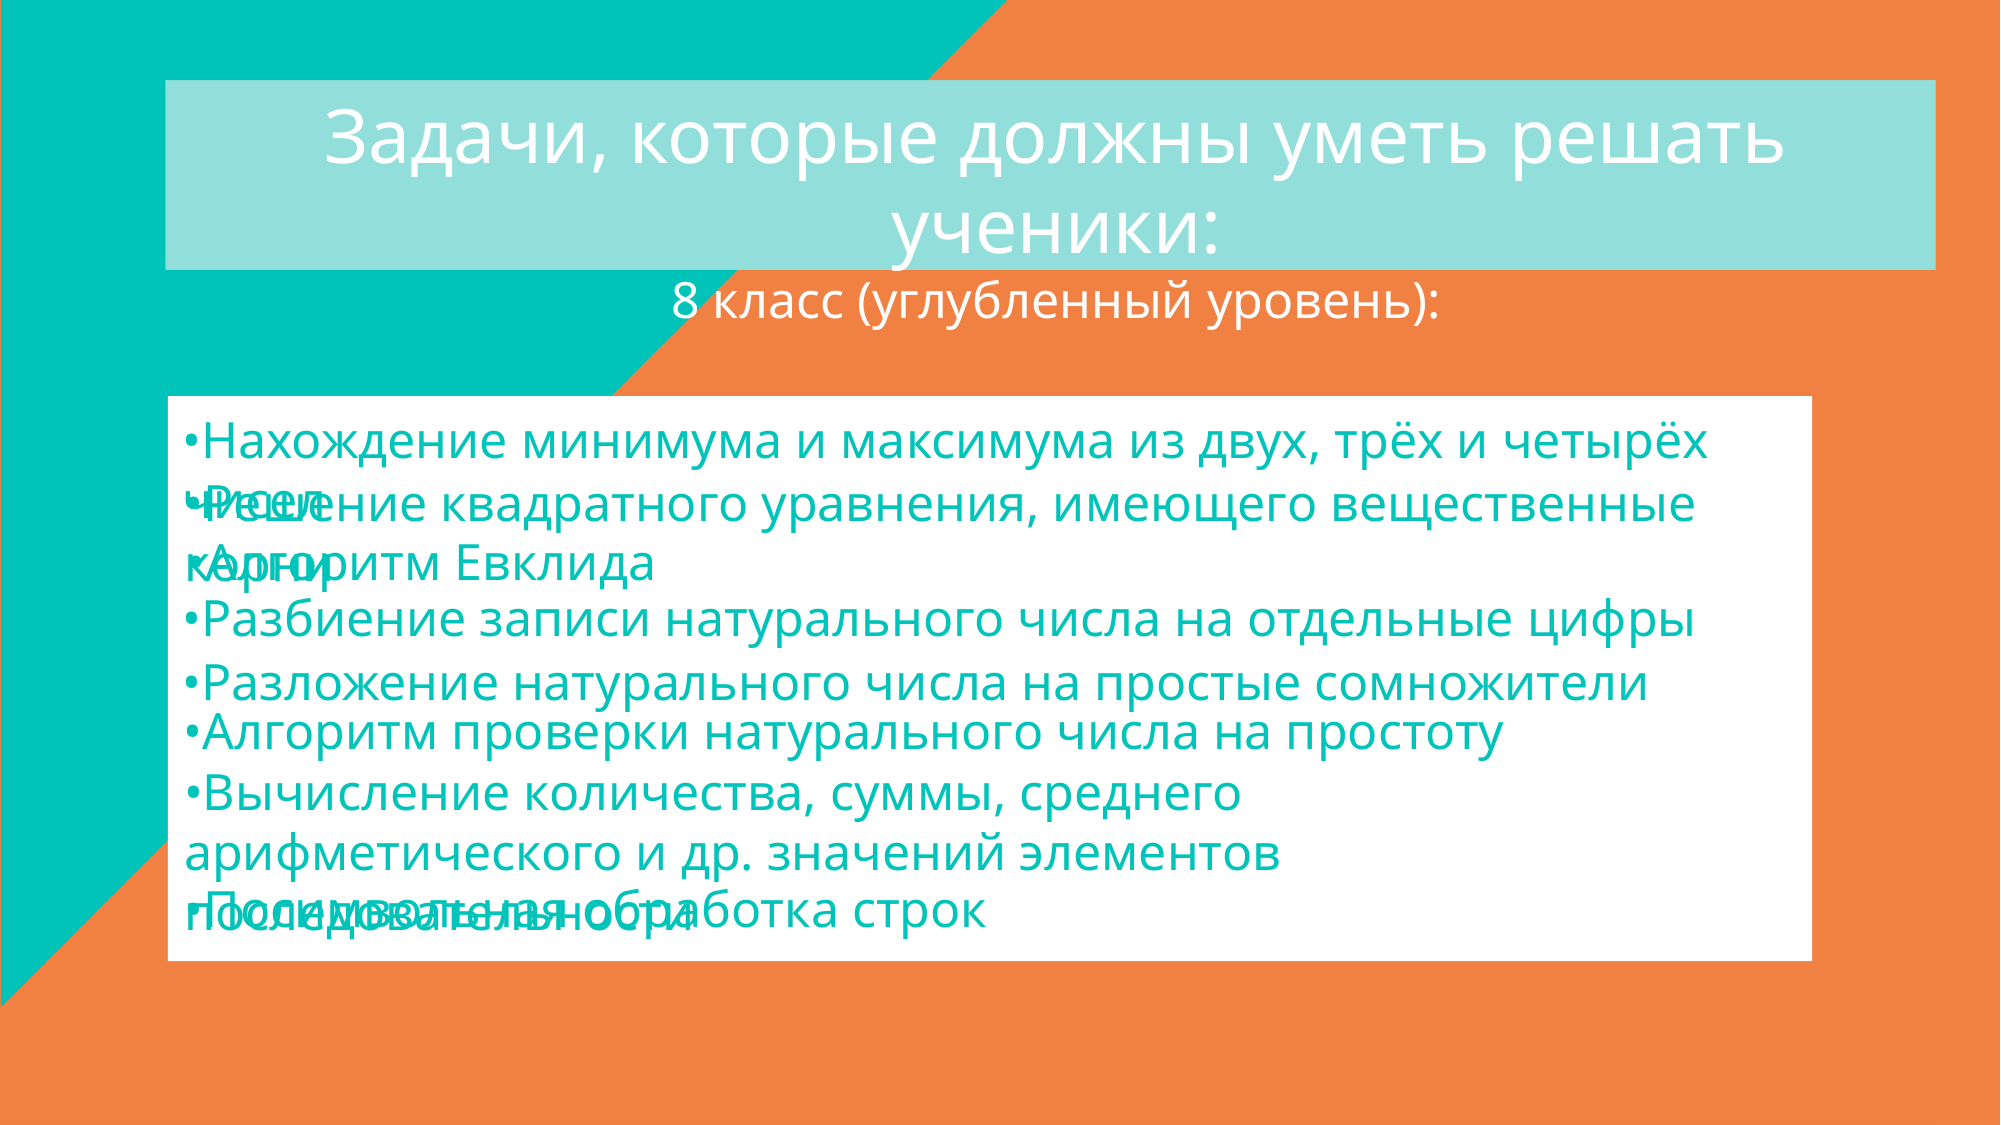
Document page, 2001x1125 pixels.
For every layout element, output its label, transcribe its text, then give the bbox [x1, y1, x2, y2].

picture [0, 0, 1936, 1125]
text_box Задачи, которые должны уметь решать ученики: 8 класс (углубленный уровень): [1007, 80, 1947, 426]
